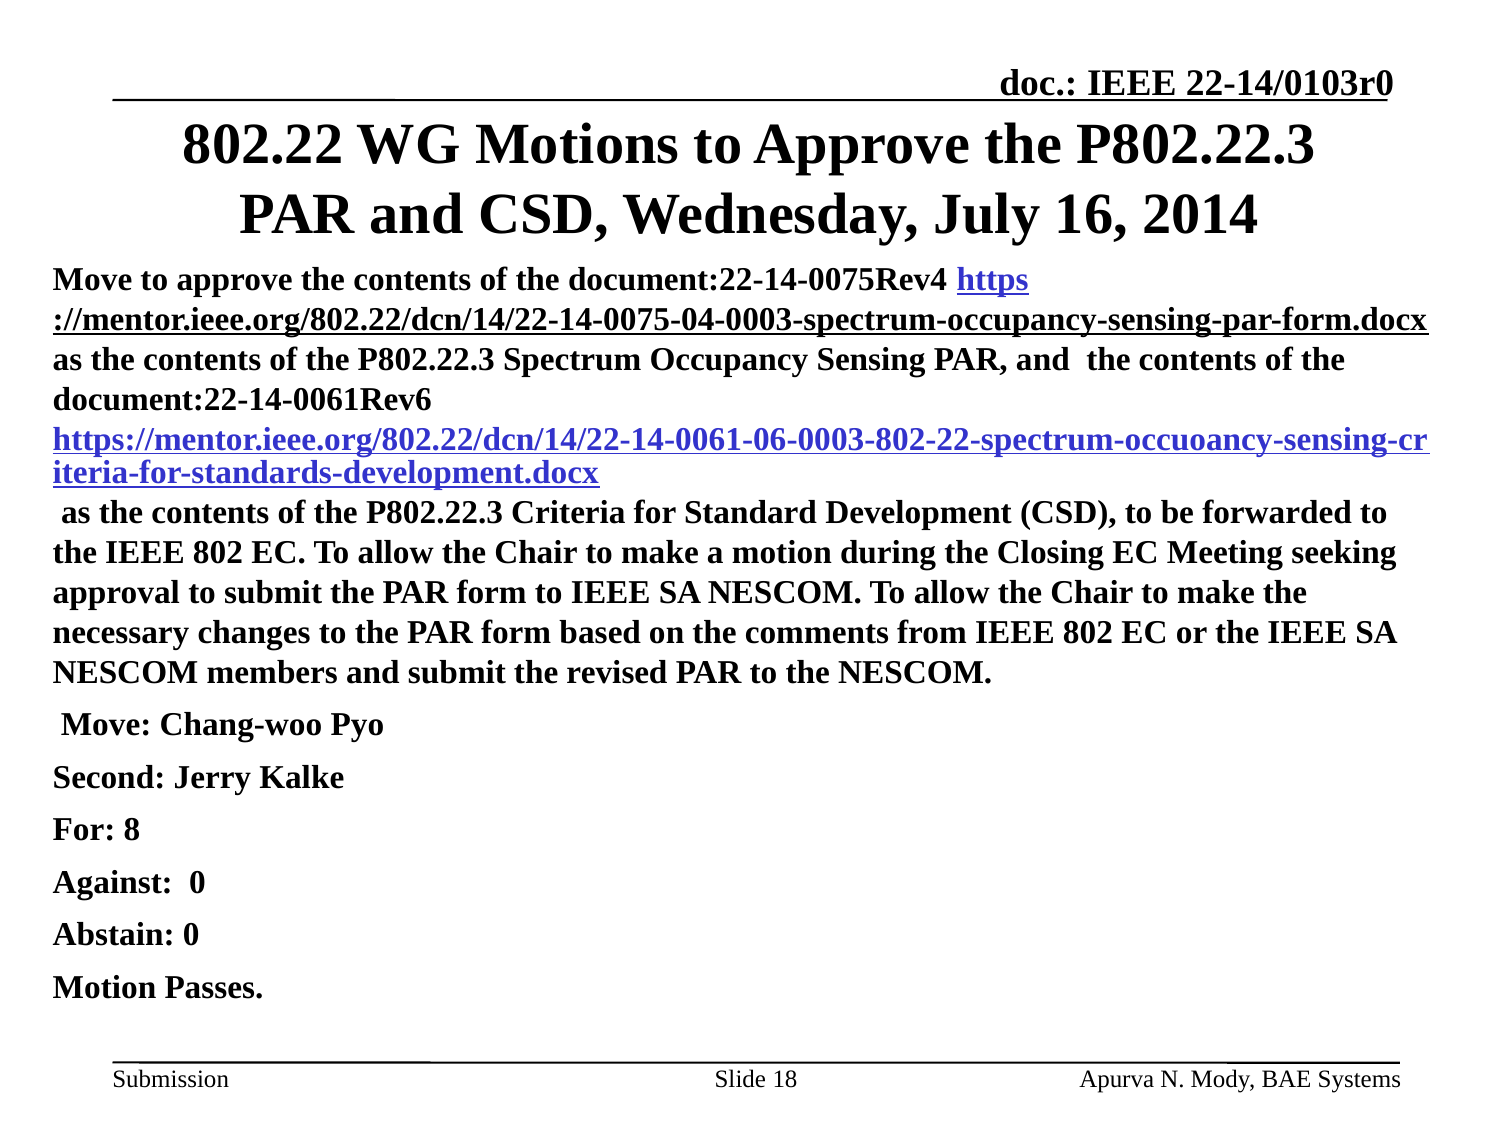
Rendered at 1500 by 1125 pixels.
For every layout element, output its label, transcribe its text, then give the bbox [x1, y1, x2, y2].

title 802.22 WG Motions to Approve the P802.22.3 PAR and CSD, Wednesday, July 16, 2014 [112, 112, 1388, 238]
list Move to approve the contents of the document:22-14-0075Rev4 https://mentor.ieee.org/802.22/dcn/14/22-14-0075-04-0003-spectrum-occupancy-sensing-par-form.docx as the contents of the P802.22.3 Spectrum Occupancy Sensing PAR, and the contents of the document:22-14-0061Rev6 https://mentor.ieee.org/802.22/dcn/14/22-14-0061-06-0003-802-22-spectrum-occuoancy-sensing-criteria-for-standards-development.docx as the contents of the P802.22.3 Criteria for Standard Development (CSD), to be forwarded to the IEEE 802 EC. To allow the Chair to make a motion during the Closing EC Meeting seeking approval to submit the PAR form to IEEE SA NESCOM. To allow the Chair to make the necessary changes to the PAR form based on the comments from IEEE 802 EC or the IEEE SA NESCOM members and submit the revised PAR to the NESCOM. Move: Chang-woo Pyo Second: Jerry Kalke For: 8 Against: 0 Abstain: 0 Motion Passes. [37, 249, 1451, 1000]
slide_number Slide 18 [712, 1061, 800, 1123]
footer Apurva N. Mody, BAE Systems [878, 1061, 1402, 1093]
